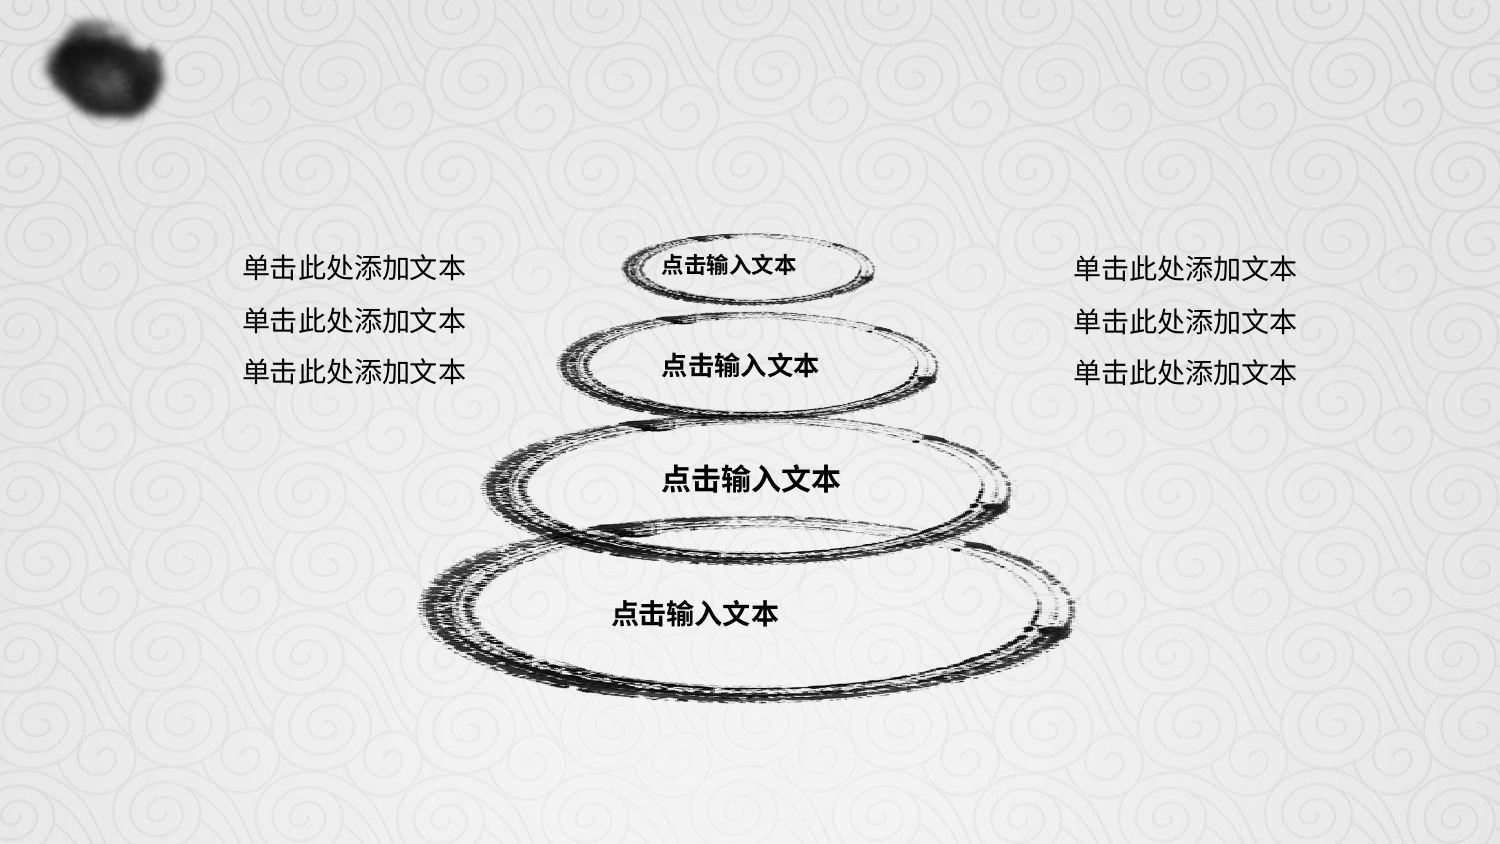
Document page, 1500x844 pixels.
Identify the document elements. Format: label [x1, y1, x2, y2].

text_box [1018, 244, 1353, 409]
picture [0, 0, 1500, 844]
text_box [187, 243, 521, 408]
